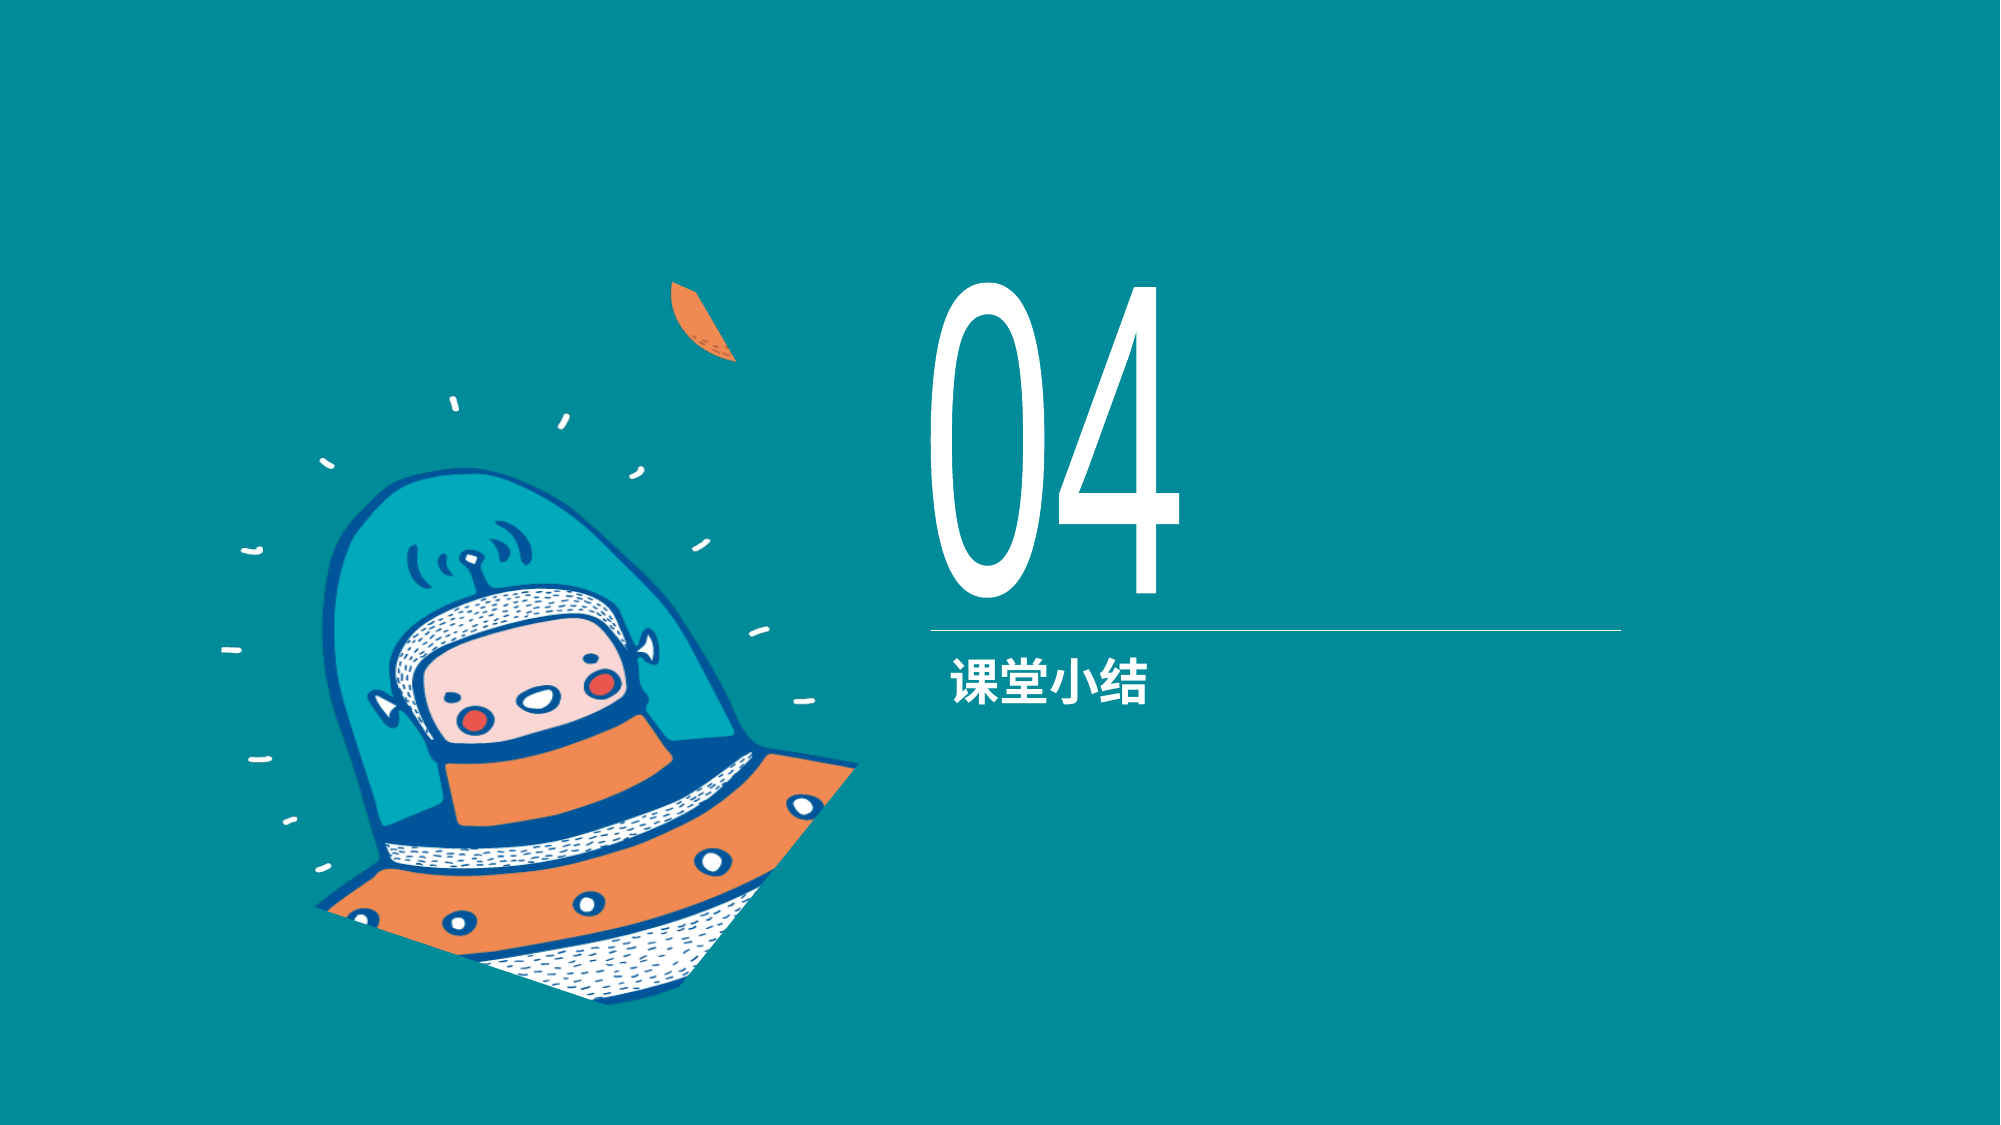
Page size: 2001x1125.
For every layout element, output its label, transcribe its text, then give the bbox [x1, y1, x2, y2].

picture [220, 189, 924, 1021]
title 课堂小结 [934, 630, 1698, 739]
